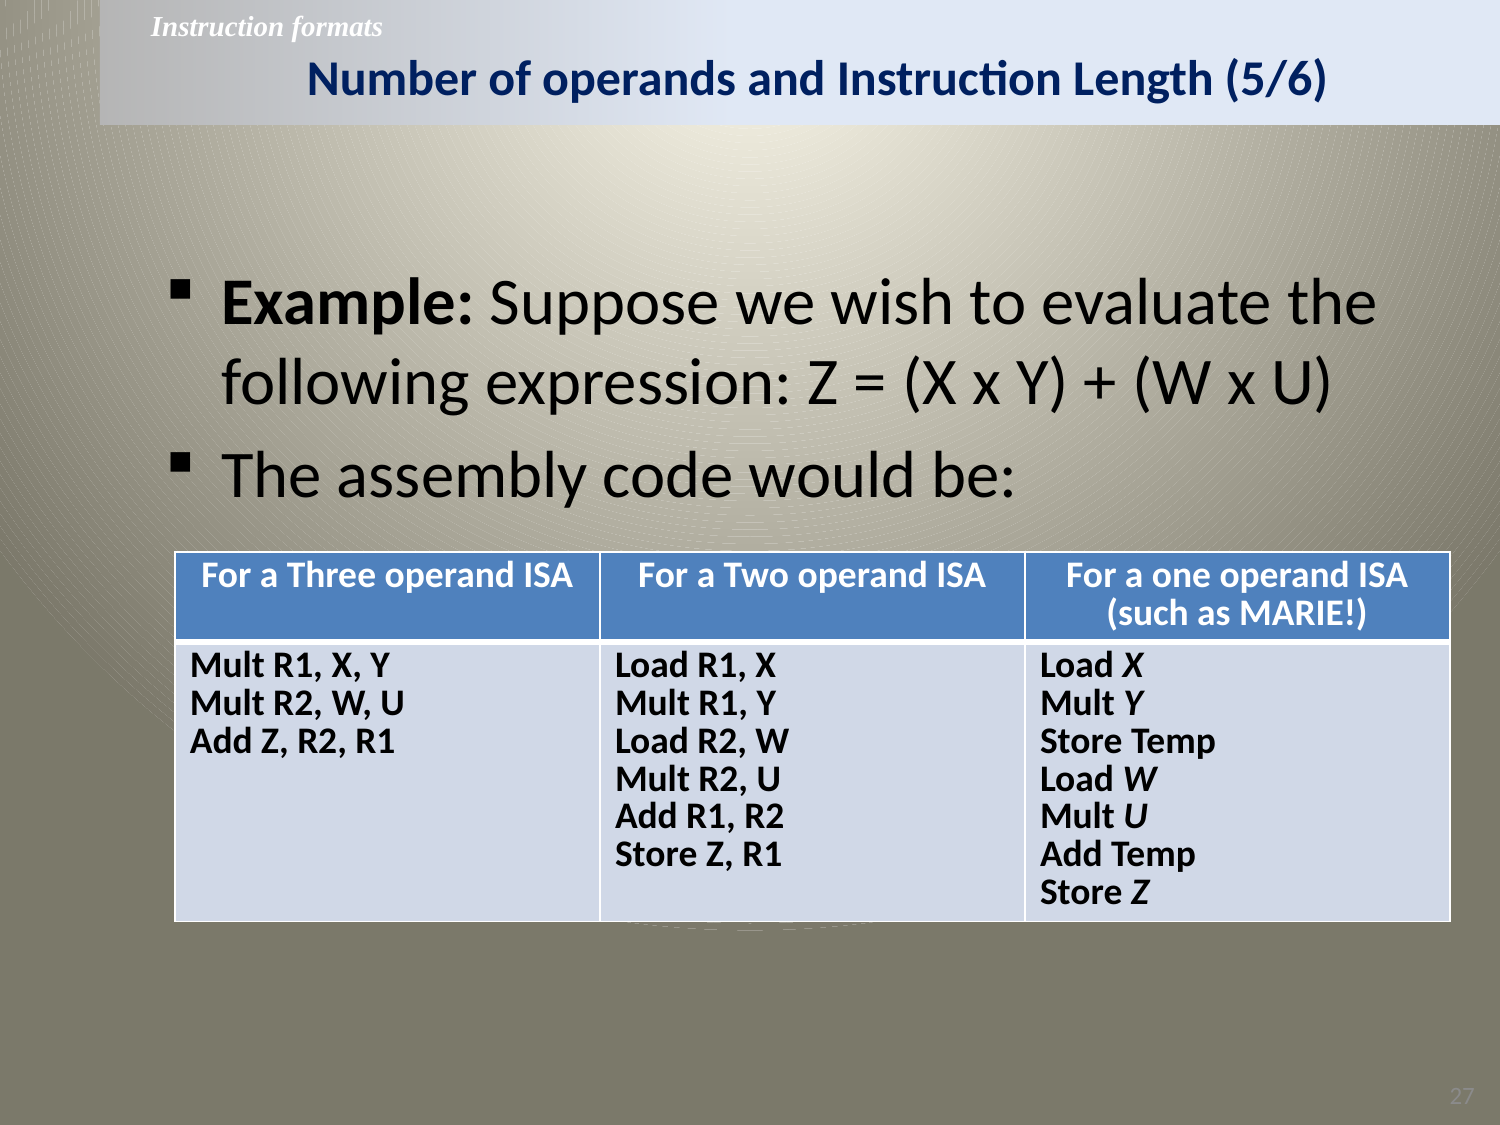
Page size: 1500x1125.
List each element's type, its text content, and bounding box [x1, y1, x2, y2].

title Number of operands and Instruction Length (5/6) [135, 37, 1500, 113]
table_header For a Three operand ISA [176, 553, 599, 639]
table_header For a one operand ISA (such as MARIE!) [1026, 553, 1449, 639]
table_header For a Two operand ISA [601, 553, 1024, 639]
table_cell Load R1, X Mult R1, Y Load R2, W Mult R2, U Add R1, R2 Store Z, R1 [601, 645, 1024, 921]
list Example: Suppose we wish to evaluate the following expression: Z = (X x Y) + (W x U) The assembly code would be: [150, 249, 1488, 993]
table_cell Load X Mult Y Store Temp Load W Mult U Add Temp Store Z [1026, 645, 1449, 921]
list Instruction formats [135, 0, 625, 50]
table_cell Mult R1, X, Y Mult R2, W, U Add Z, R2, R1 [176, 645, 599, 921]
